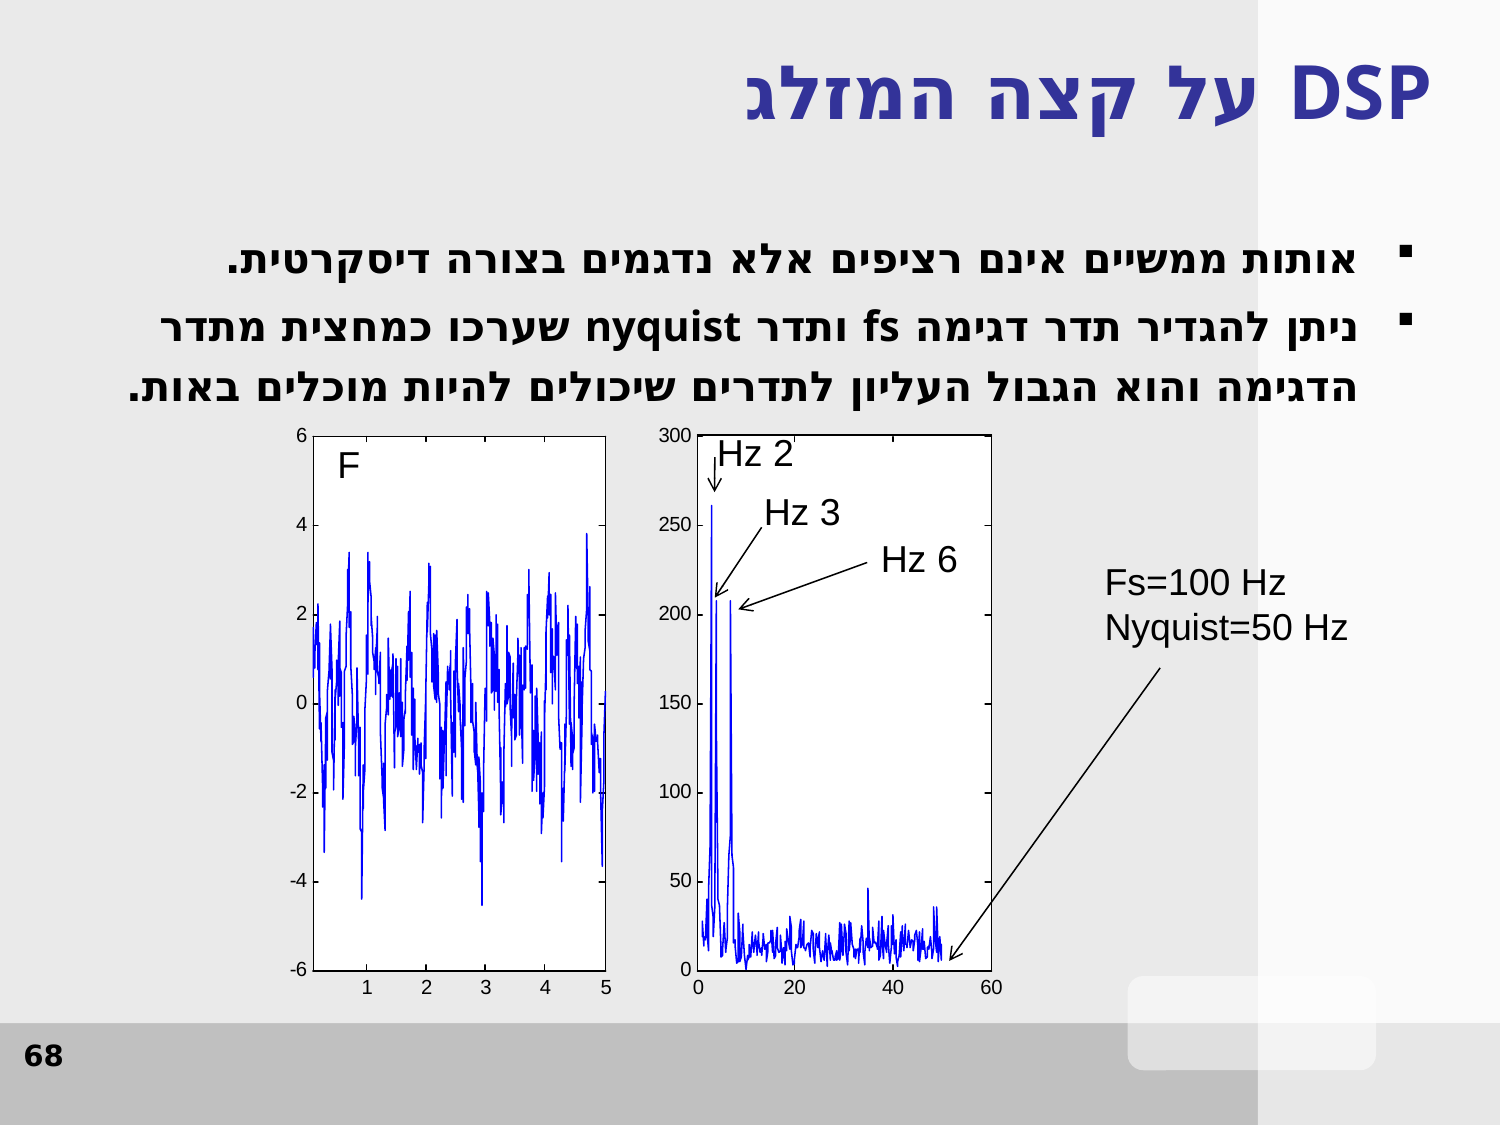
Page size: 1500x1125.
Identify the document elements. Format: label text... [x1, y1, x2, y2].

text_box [738, 562, 868, 610]
text_box אותות ממשיים אינם רציפים אלא נדגמים בצורה דיסקרטית. ניתן להגדיר תדר דגימה fs ותדר nyquist שערכו כמחצית מתדר הדגימה והוא הגבול העליון לתדרים שיכולים להיות מוכלים באות. [62, 218, 1422, 481]
text_box Fs=100 Hz Nyquist=50 Hz [1089, 550, 1407, 656]
slide_number 68 [8, 1029, 359, 1108]
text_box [702, 538, 774, 587]
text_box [907, 708, 1202, 921]
picture [198, 386, 1075, 1044]
text_box DSP על קצה המזלג [98, 19, 1447, 160]
